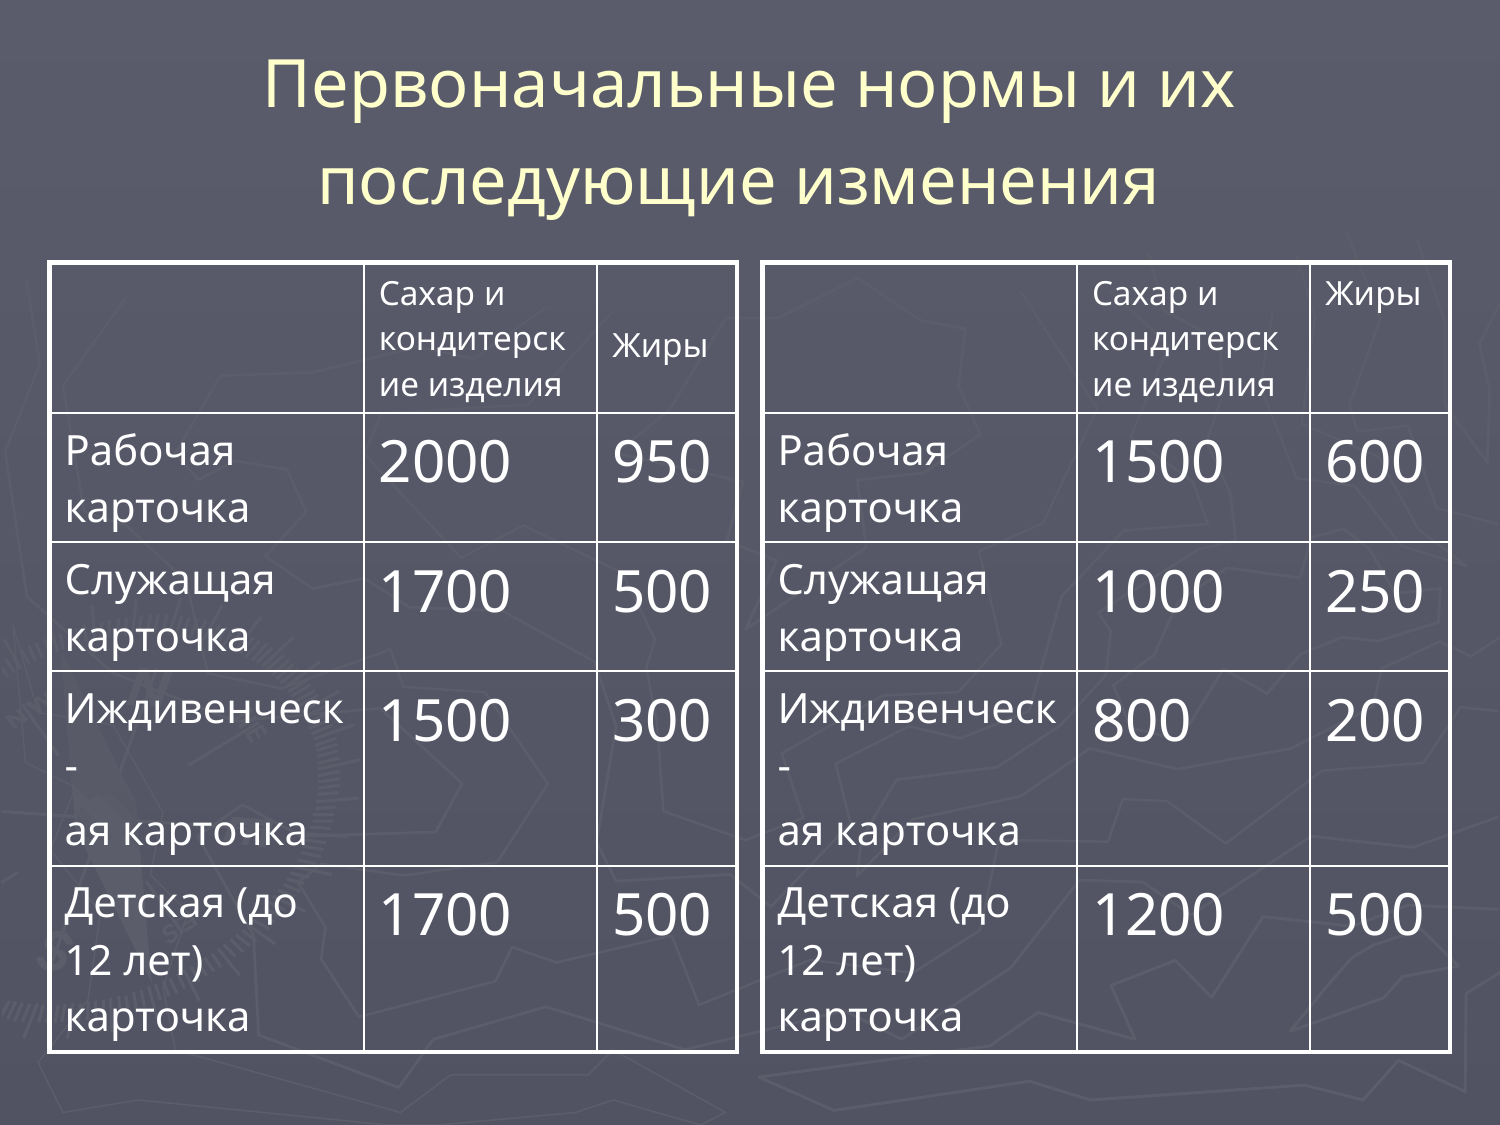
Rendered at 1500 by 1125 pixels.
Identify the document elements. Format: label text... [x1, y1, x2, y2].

table_cell 300 [598, 672, 735, 865]
table_cell Служащая карточка [52, 543, 363, 670]
table_cell 600 [1311, 414, 1448, 541]
table_cell 2000 [365, 414, 596, 541]
table_cell Рабочая карточка [52, 414, 363, 541]
table_cell Иждивенческ- ая карточка [765, 672, 1076, 865]
table_header [765, 265, 1076, 412]
table_cell 500 [598, 543, 735, 670]
table_cell Детская (до 12 лет) карточка [52, 867, 363, 1050]
table_header Сахар и кондитерские изделия [365, 265, 596, 412]
table_cell 1500 [1078, 414, 1309, 541]
table_cell 1000 [1078, 543, 1309, 670]
table_cell 1200 [1078, 867, 1309, 1050]
table_header Жиры [598, 265, 735, 412]
table_cell 1500 [365, 672, 596, 865]
title Первоначальные нормы и их последующие изменения [49, 37, 1451, 226]
table_cell 1700 [365, 543, 596, 670]
table_cell 500 [598, 867, 735, 1050]
table_cell 950 [598, 414, 735, 541]
table_cell 250 [1311, 543, 1448, 670]
table_cell 800 [1078, 672, 1309, 865]
table_cell 200 [1311, 672, 1448, 865]
table_cell Служащая карточка [765, 543, 1076, 670]
table_cell 500 [1311, 867, 1448, 1050]
table_header Сахар и кондитерские изделия [1078, 265, 1309, 412]
table_header [52, 265, 363, 412]
table_header Жиры [1311, 265, 1448, 412]
table_cell Иждивенческ- ая карточка [52, 672, 363, 865]
table_cell Рабочая карточка [765, 414, 1076, 541]
table_cell 1700 [365, 867, 596, 1050]
table_cell Детская (до 12 лет) карточка [765, 867, 1076, 1050]
